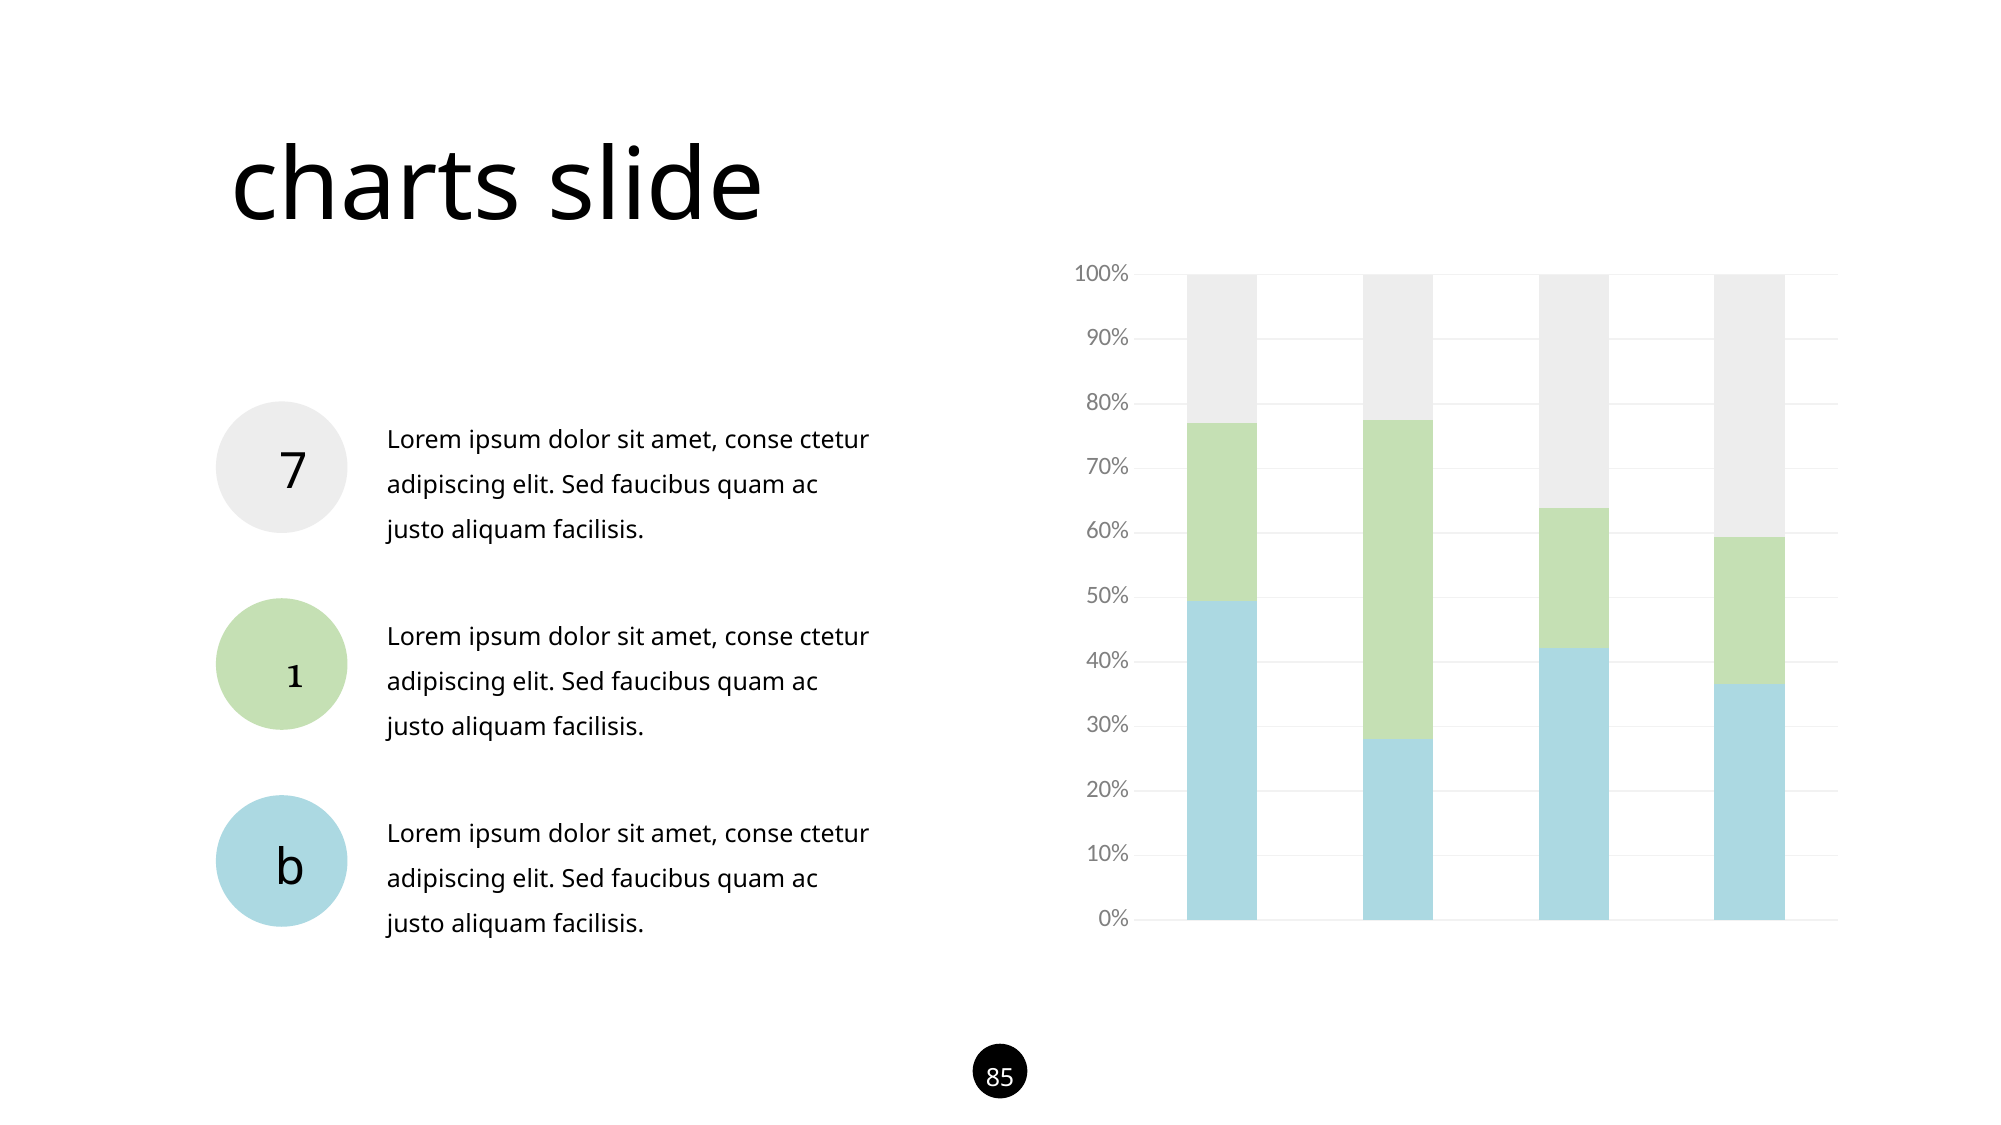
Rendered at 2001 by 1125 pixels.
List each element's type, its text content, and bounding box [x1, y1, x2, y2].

text_box 85 [962, 1039, 1038, 1099]
text_box charts slide [215, 111, 845, 247]
text_box Lorem ipsum dolor sit amet, conse ctetur adipiscing elit. Sed faucibus quam ac justo aliquam facilisis. [372, 795, 893, 945]
text_box Lorem ipsum dolor sit amet, conse ctetur adipiscing elit. Sed faucibus quam ac justo aliquam facilisis. [372, 598, 893, 748]
text_box  [235, 630, 318, 706]
text_box b [237, 827, 321, 903]
text_box [214, 794, 349, 928]
text_box [214, 400, 349, 535]
chart [1057, 248, 1854, 947]
text_box [214, 597, 349, 731]
text_box Lorem ipsum dolor sit amet, conse ctetur adipiscing elit. Sed faucibus quam ac justo aliquam facilisis. [372, 401, 893, 551]
text_box 7 [240, 431, 323, 506]
